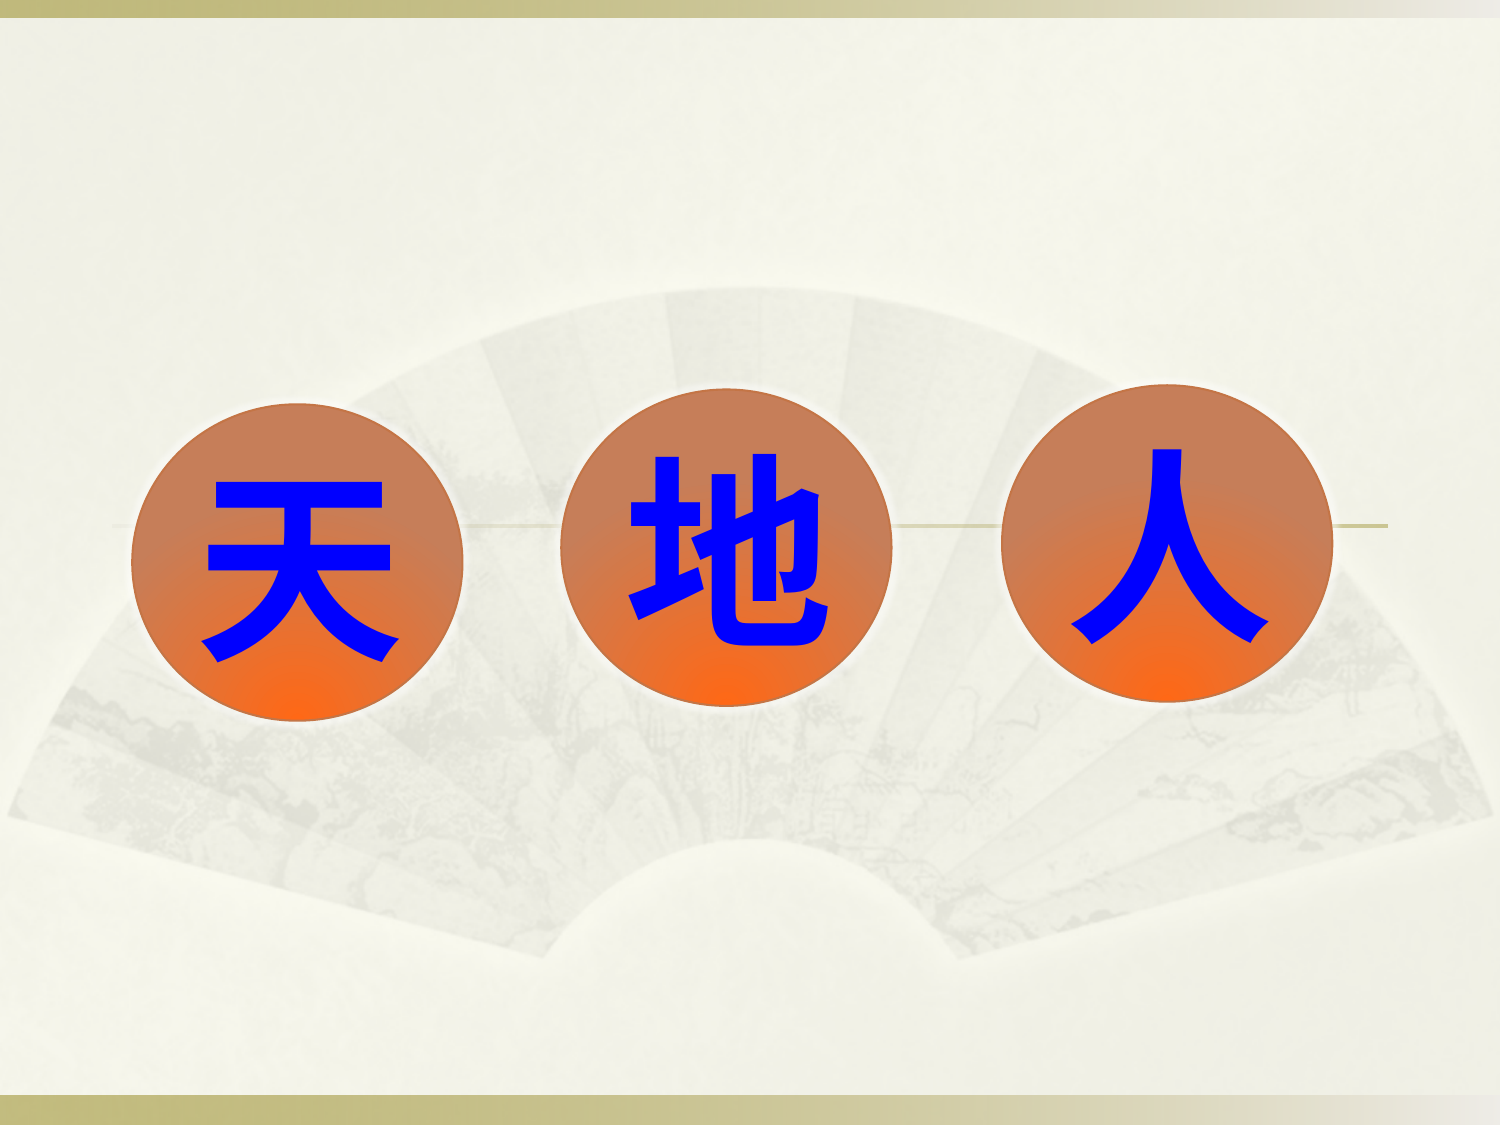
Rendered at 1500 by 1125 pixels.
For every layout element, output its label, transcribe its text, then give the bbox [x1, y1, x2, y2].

text_box 人 [1001, 384, 1334, 703]
text_box 地 [560, 388, 893, 707]
text_box 天 [131, 403, 464, 722]
